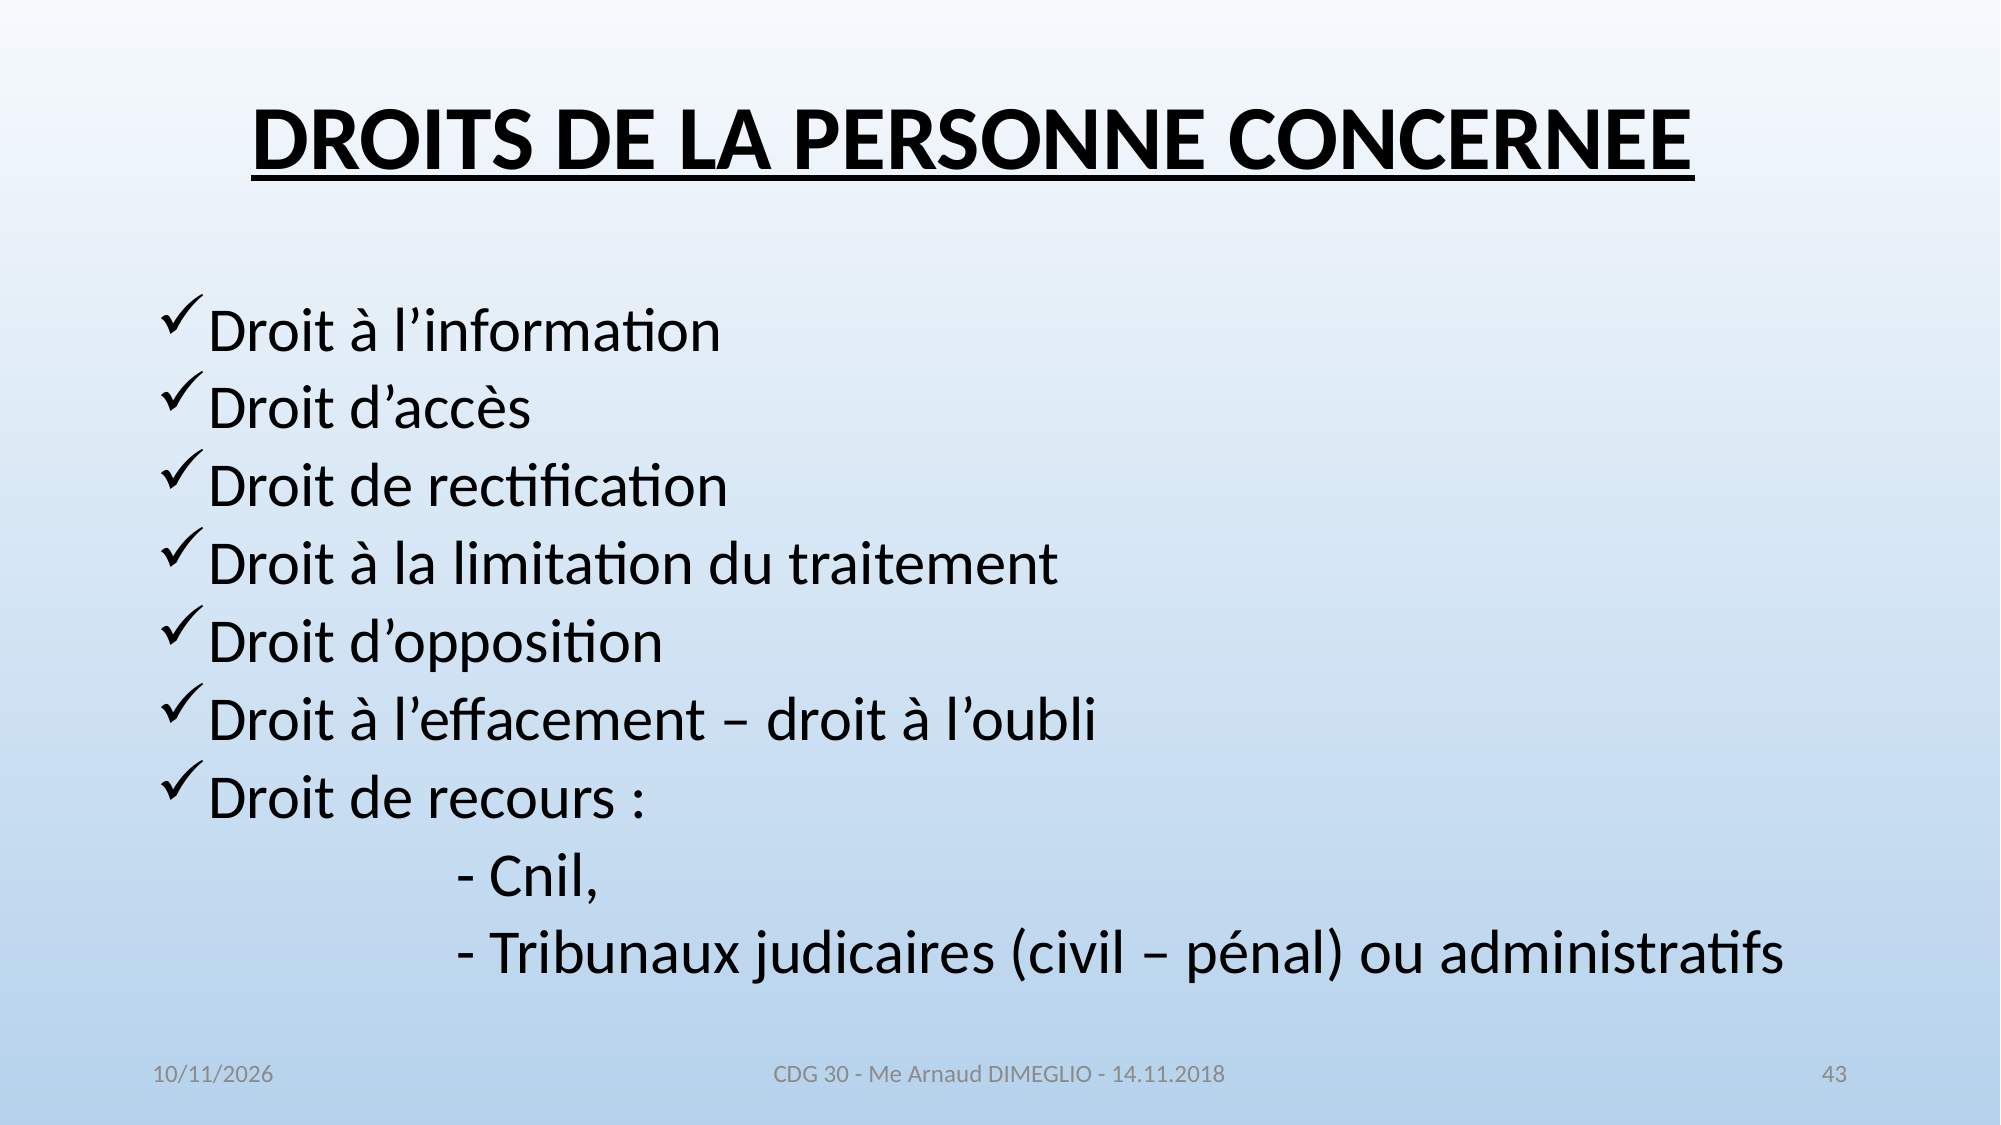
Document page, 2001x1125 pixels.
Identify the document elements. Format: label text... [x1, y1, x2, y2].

list Droit à l’information Droit d’accès Droit de rectification Droit à la limitation du traitement Droit d’opposition Droit à l’effacement – droit à l’oubli Droit de recours : - Cnil, - Tribunaux judicaires (civil – pénal) ou administratifs [66, 289, 1968, 1043]
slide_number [137, 1042, 588, 1103]
title DROITS DE LA PERSONNE CONCERNEE [110, 28, 1836, 251]
slide_number 43 [1412, 1042, 1863, 1103]
footer CDG 30 - Me Arnaud DIMEGLIO - 14.11.2018 [662, 1042, 1338, 1103]
